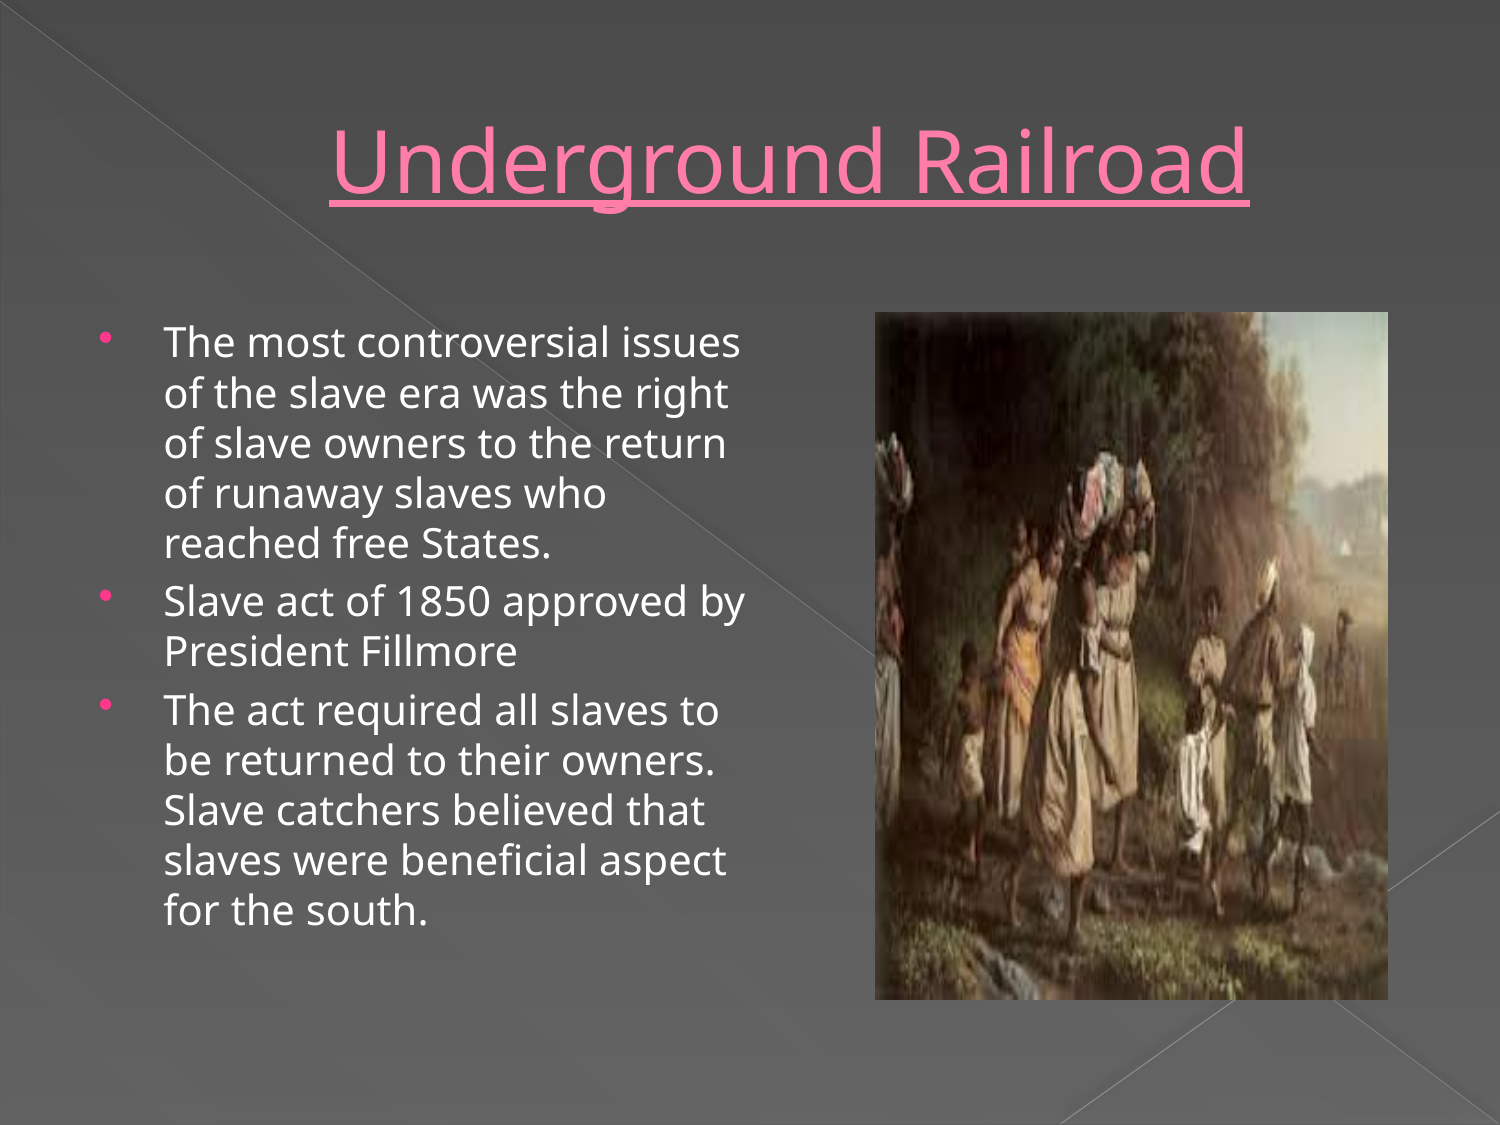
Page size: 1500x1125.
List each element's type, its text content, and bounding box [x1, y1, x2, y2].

picture [874, 312, 1388, 1001]
title Underground Railroad [75, 43, 1425, 274]
list The most controversial issues of the slave era was the right of slave owners to the return of runaway slaves who reached free States. Slave act of 1850 approved by President Fillmore The act required all slaves to be returned to their owners. Slave catchers believed that slaves were beneficial aspect for the south. [75, 308, 788, 1059]
